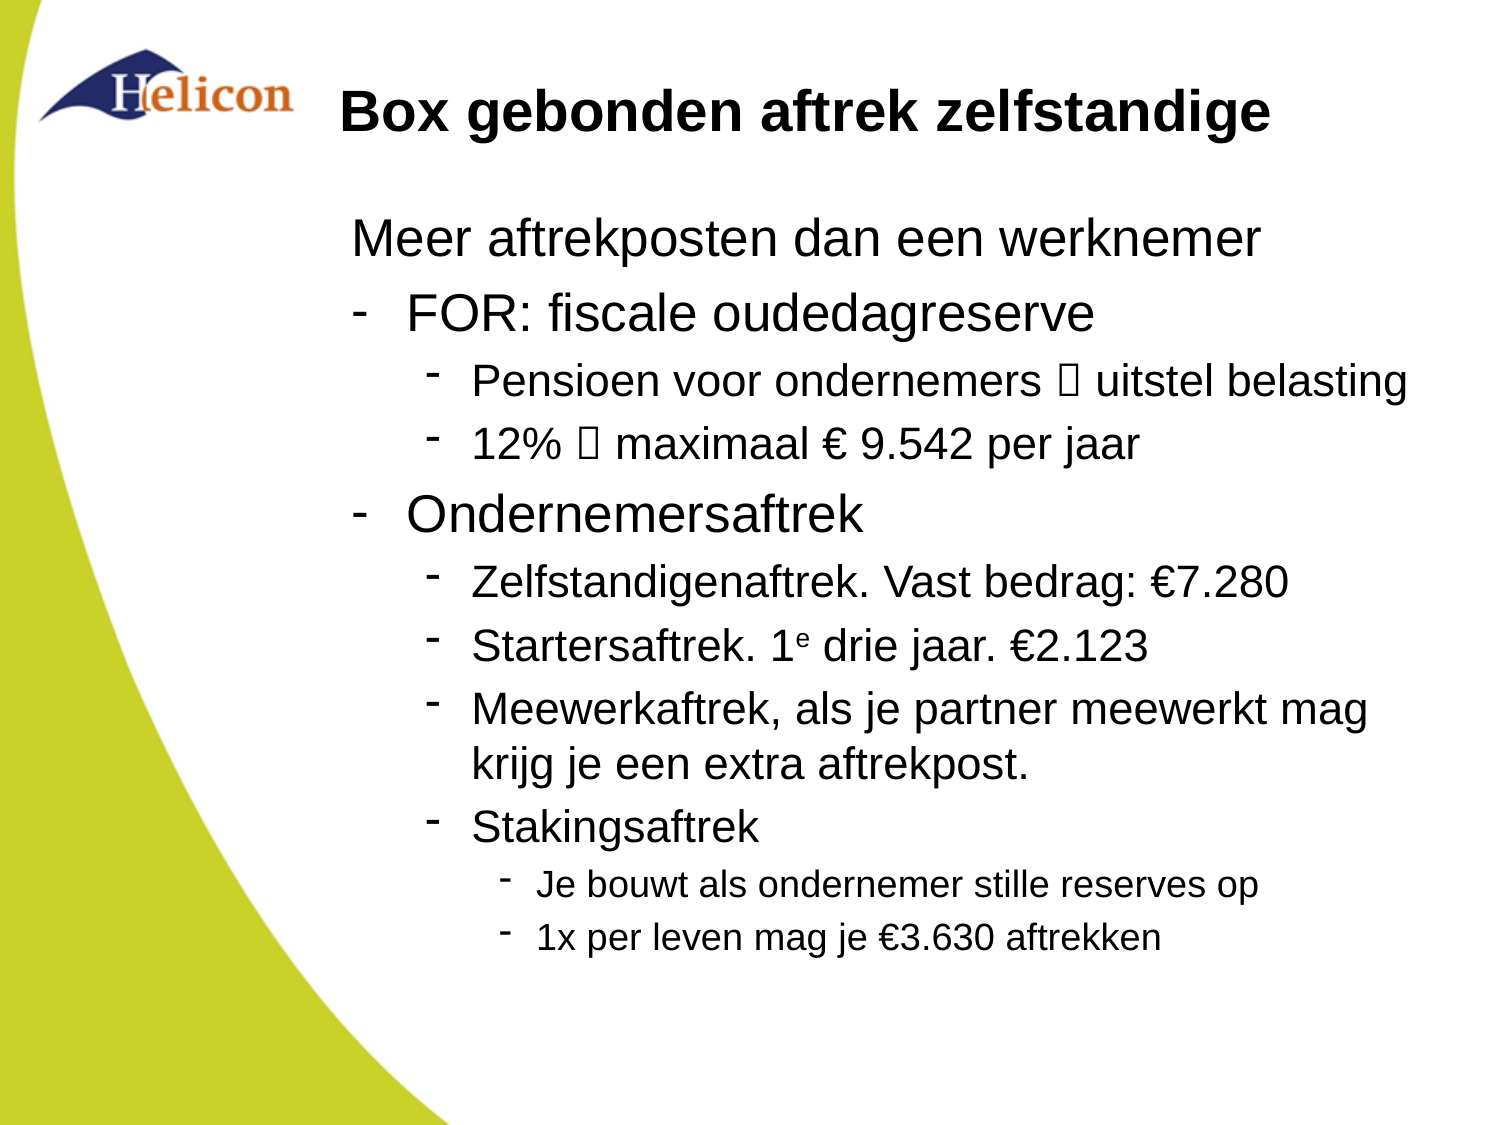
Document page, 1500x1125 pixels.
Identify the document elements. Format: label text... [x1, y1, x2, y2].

list Meer aftrekposten dan een werknemer FOR: fiscale oudedagreserve Pensioen voor ondernemers  uitstel belasting 12%  maximaal € 9.542 per jaar Ondernemersaftrek Zelfstandigenaftrek. Vast bedrag: €7.280 Startersaftrek. 1e drie jaar. €2.123 Meewerkaftrek, als je partner meewerkt mag krijg je een extra aftrekpost. Stakingsaftrek Je bouwt als ondernemer stille reserves op 1x per leven mag je €3.630 aftrekken [336, 196, 1425, 1005]
title Box gebonden aftrek zelfstandige [324, 54, 1415, 161]
picture [0, 0, 1500, 1125]
